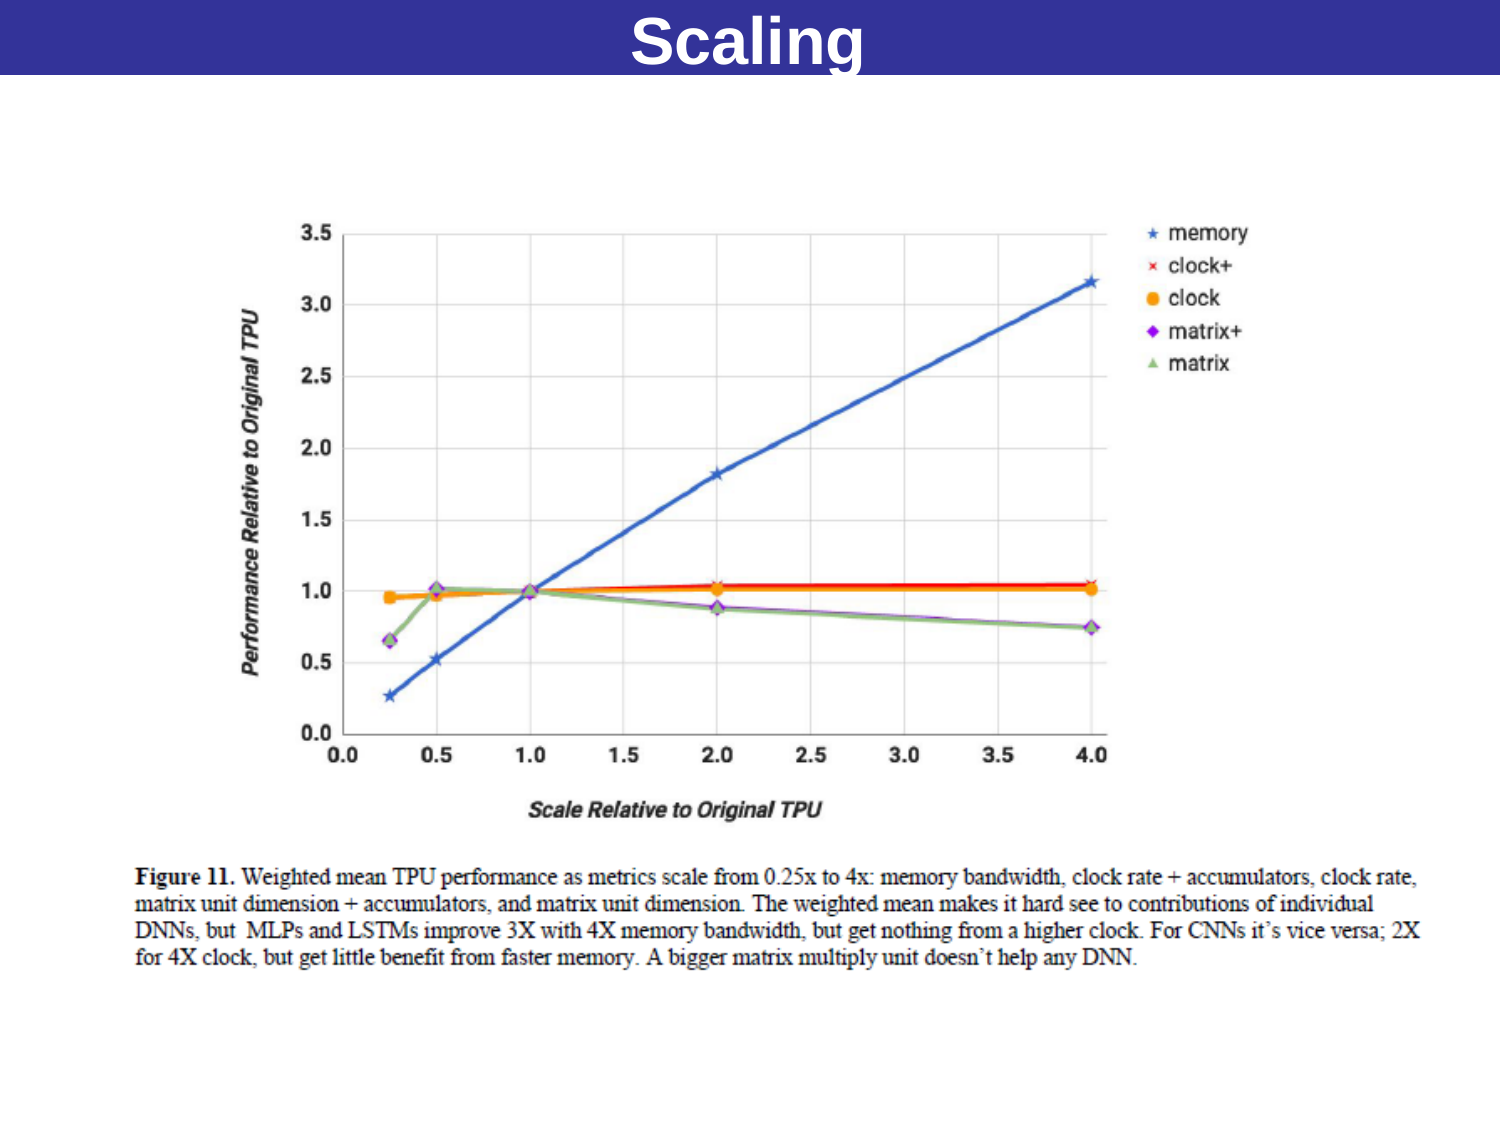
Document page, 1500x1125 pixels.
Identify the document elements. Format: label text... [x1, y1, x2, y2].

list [87, 187, 1433, 1001]
title Scaling [0, 0, 1500, 75]
